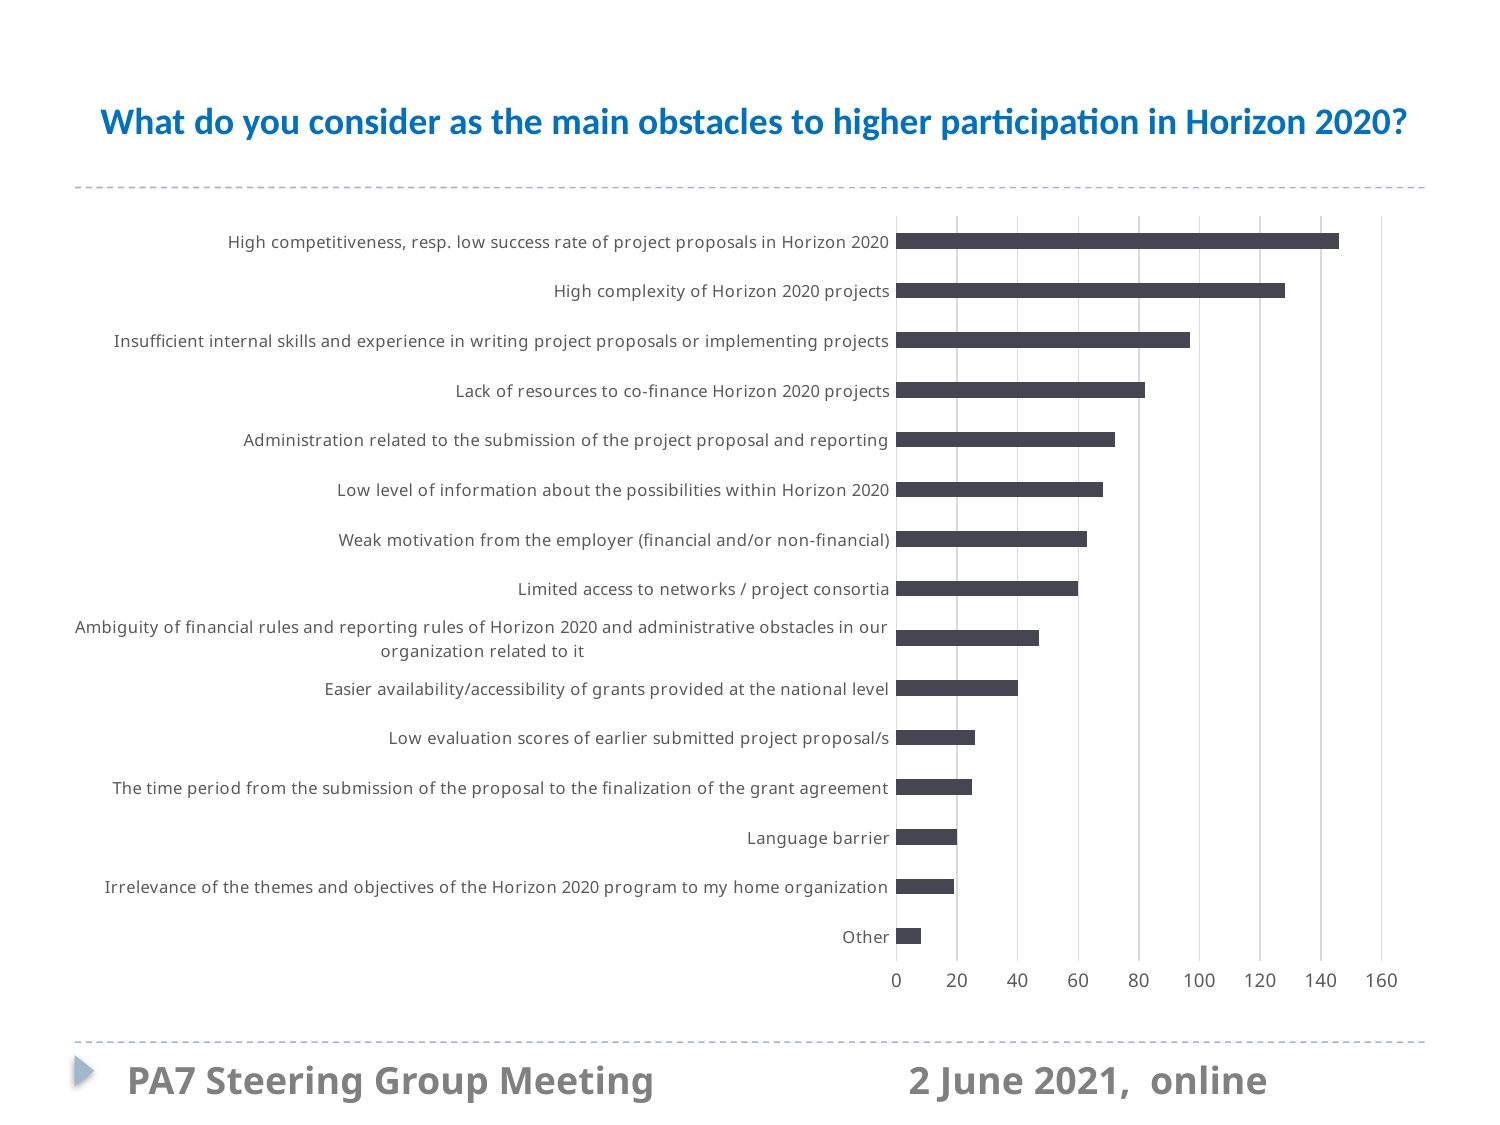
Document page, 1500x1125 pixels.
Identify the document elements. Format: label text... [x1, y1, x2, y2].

title What do you consider as the main obstacles to higher participation in Horizon 2020? [75, 24, 1425, 149]
chart [74, 199, 1426, 1011]
text_box PA7 Steering Group Meeting 2 June 2021, online [112, 1049, 1471, 1109]
